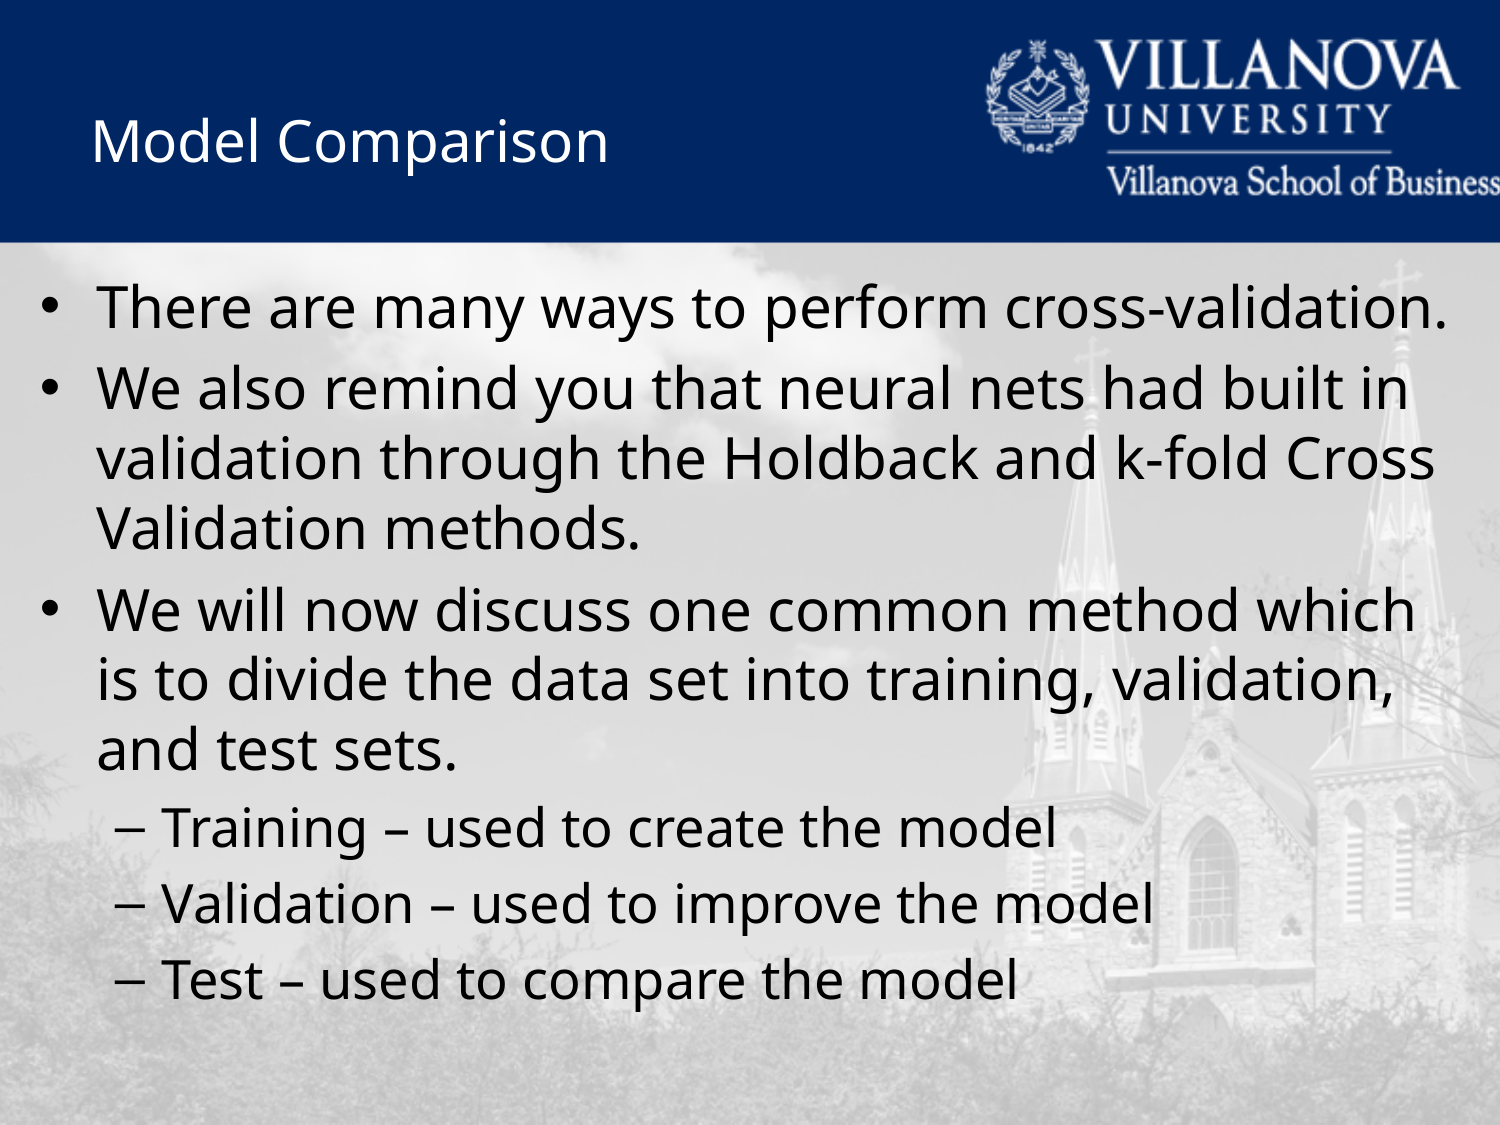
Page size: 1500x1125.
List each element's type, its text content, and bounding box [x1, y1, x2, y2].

list There are many ways to perform cross-validation. We also remind you that neural nets had built in validation through the Holdback and k-fold Cross Validation methods. We will now discuss one common method which is to divide the data set into training, validation, and test sets. Training – used to create the model Validation – used to improve the model Test – used to compare the model [24, 262, 1488, 1125]
title Model Comparison [75, 45, 1425, 233]
picture [0, 0, 1500, 1125]
